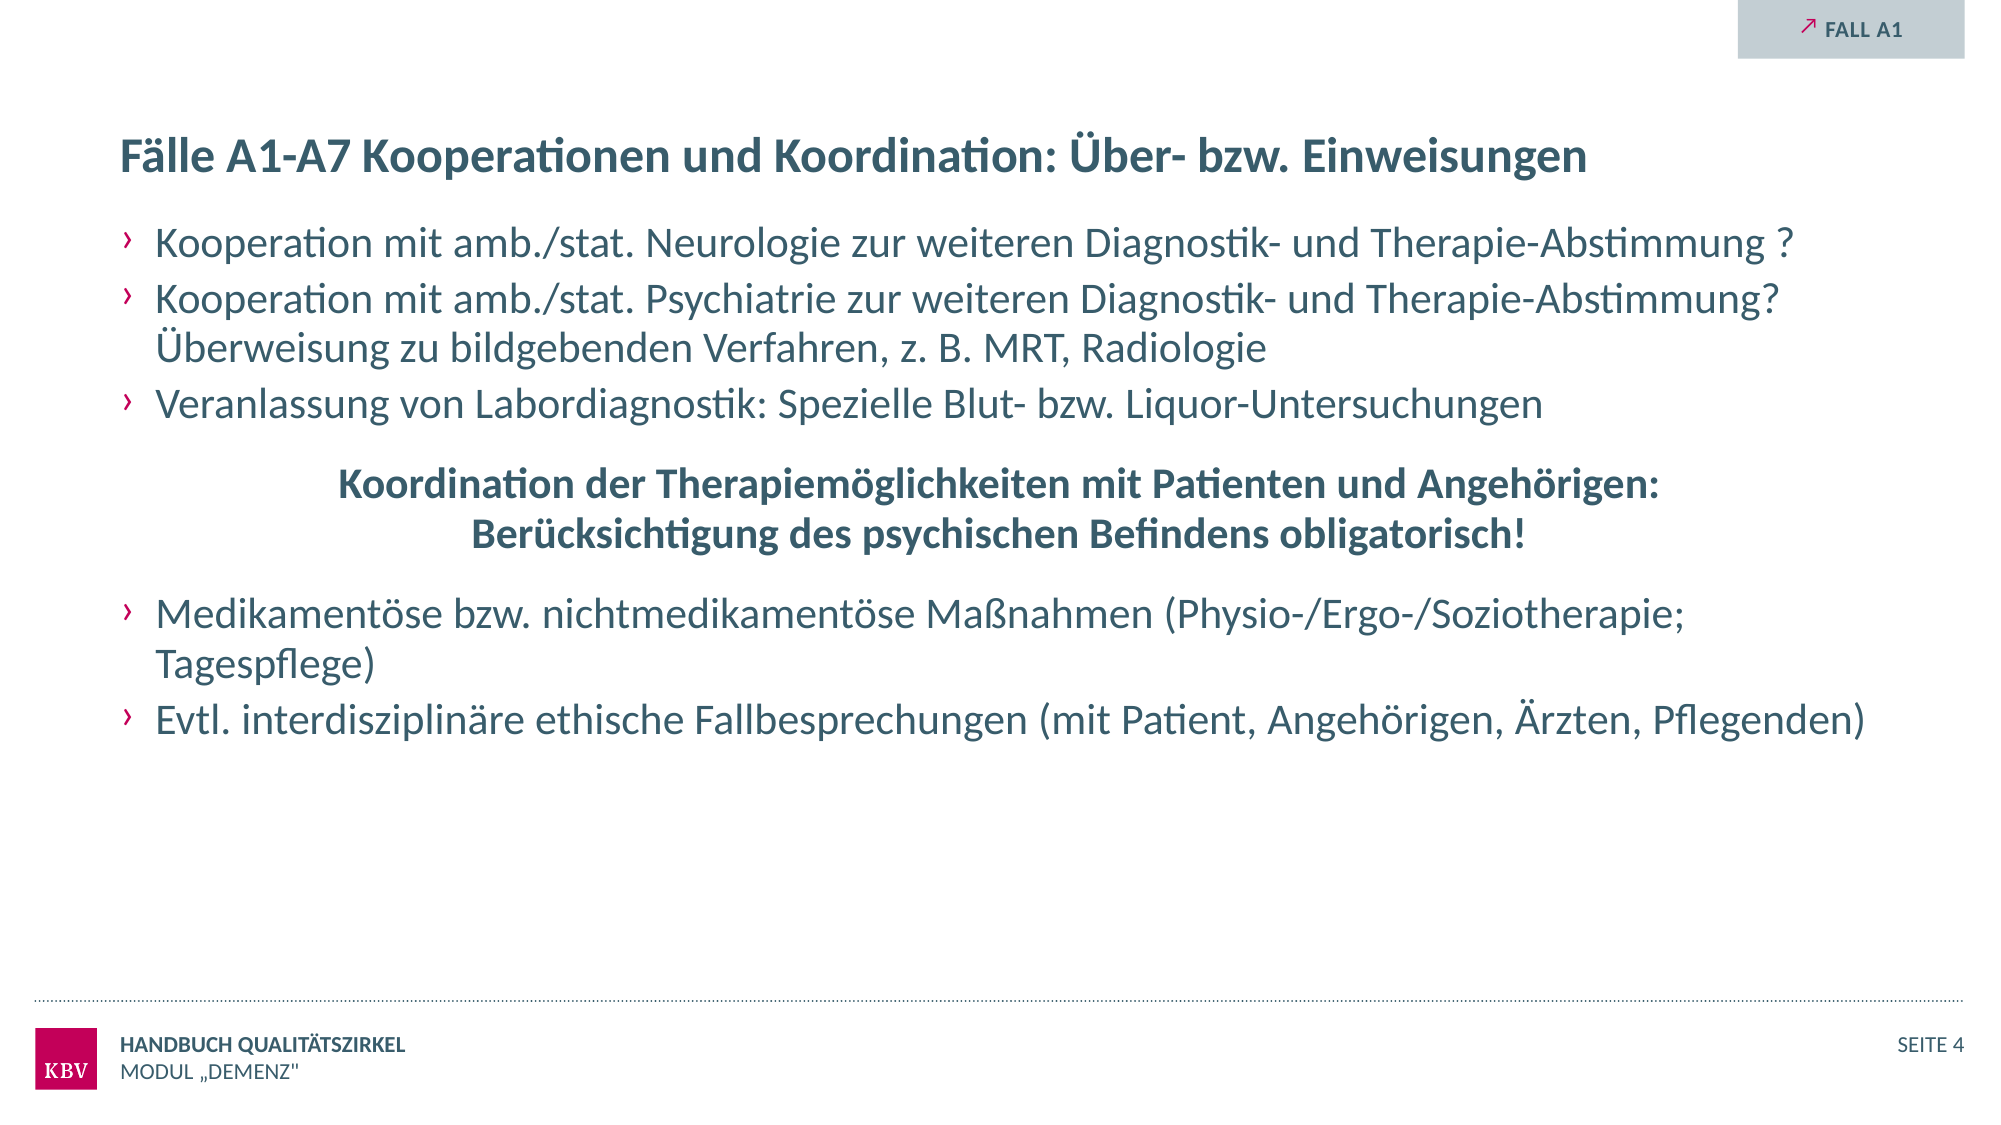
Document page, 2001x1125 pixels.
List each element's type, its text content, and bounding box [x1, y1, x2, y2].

list Fall A1 [1737, 0, 1965, 59]
footer Handbuch Qualitätszirkel [120, 1030, 1668, 1057]
slide_number Modul „Demenz" [120, 1057, 1668, 1084]
title Fälle A1-A7 Kooperationen und Koordination: Über- bzw. Einweisungen [120, 129, 1880, 201]
list Kooperation mit amb./stat. Neurologie zur weiteren Diagnostik- und Therapie-Abstimmung ? Kooperation mit amb./stat. Psychiatrie zur weiteren Diagnostik- und Therapie-Abstimmung? Überweisung zu bildgebenden Verfahren, z. B. MRT, Radiologie Veranlassung von Labordiagnostik: Spezielle Blut- bzw. Liquor-Untersuchungen Koordination der Therapiemöglichkeiten mit Patienten und Angehörigen: Berücksichtigung des psychischen Befindens obligatorisch! Medikamentöse bzw. nichtmedikamentöse Maßnahmen (Physio-/Ergo-/Soziotherapie; Tagespflege) Evtl. interdisziplinäre ethische Fallbesprechungen (mit Patient, Angehörigen, Ärzten, Pflegenden) [120, 217, 1880, 987]
slide_number Seite 4 [1787, 1030, 1965, 1057]
